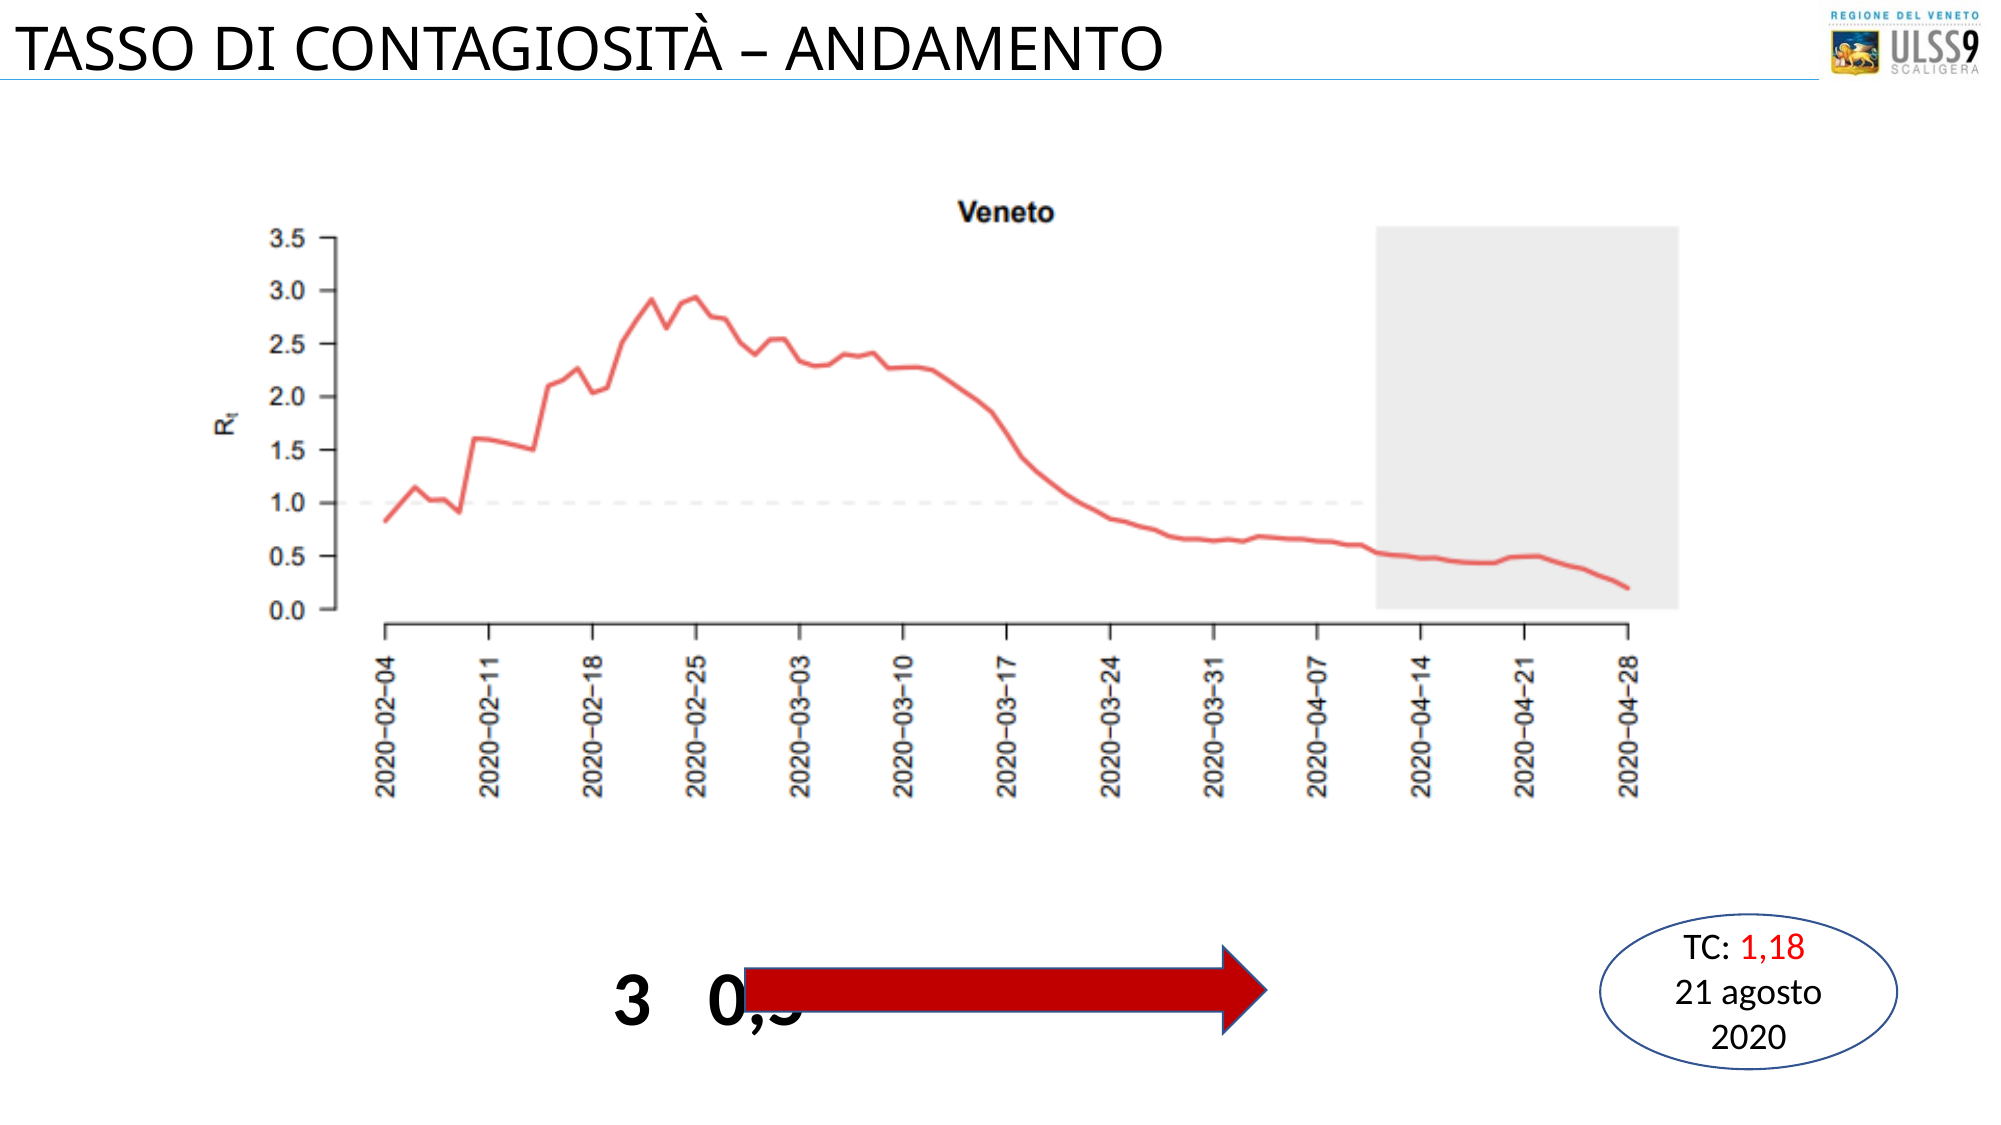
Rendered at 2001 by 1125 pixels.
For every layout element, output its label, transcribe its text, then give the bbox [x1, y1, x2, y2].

text_box [744, 944, 1268, 1036]
text_box [1690, 1064, 1808, 1071]
picture [106, 154, 1776, 824]
text_box [1852, 934, 1899, 1049]
text_box TC: 1,18 21 agosto 2020 [1645, 914, 1852, 1064]
text_box [1599, 935, 1645, 1049]
picture [1819, 0, 1990, 82]
text_box TASSO DI CONTAGIOSITÀ – ANDAMENTO [0, 9, 1725, 84]
text_box 3 0,5 [590, 893, 1675, 1049]
